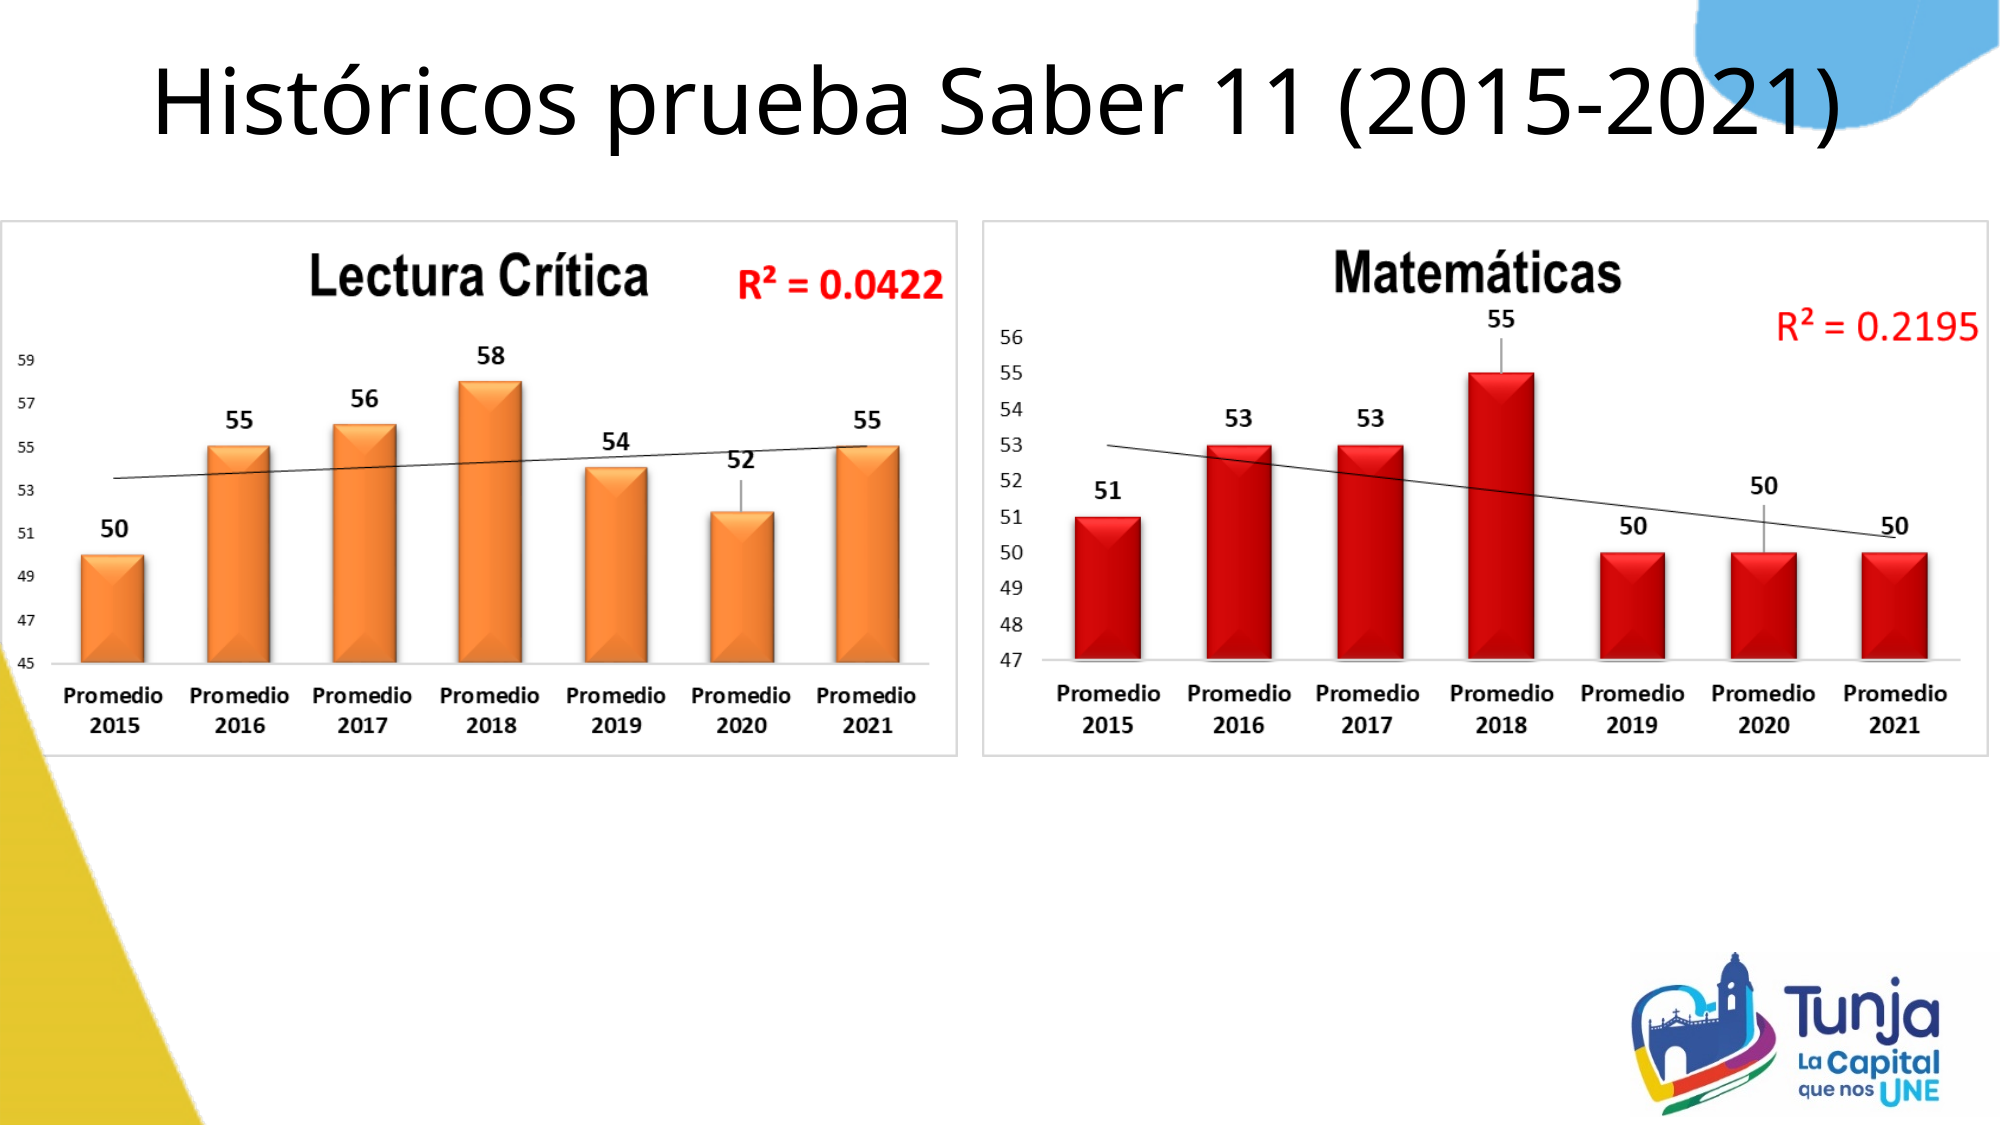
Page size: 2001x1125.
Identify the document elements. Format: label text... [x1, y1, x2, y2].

picture [1658, 0, 2000, 142]
picture [0, 220, 959, 1125]
title Históricos prueba Saber 11 (2015-2021) [135, 0, 1861, 214]
picture [982, 220, 1989, 757]
picture [1628, 952, 2000, 1119]
